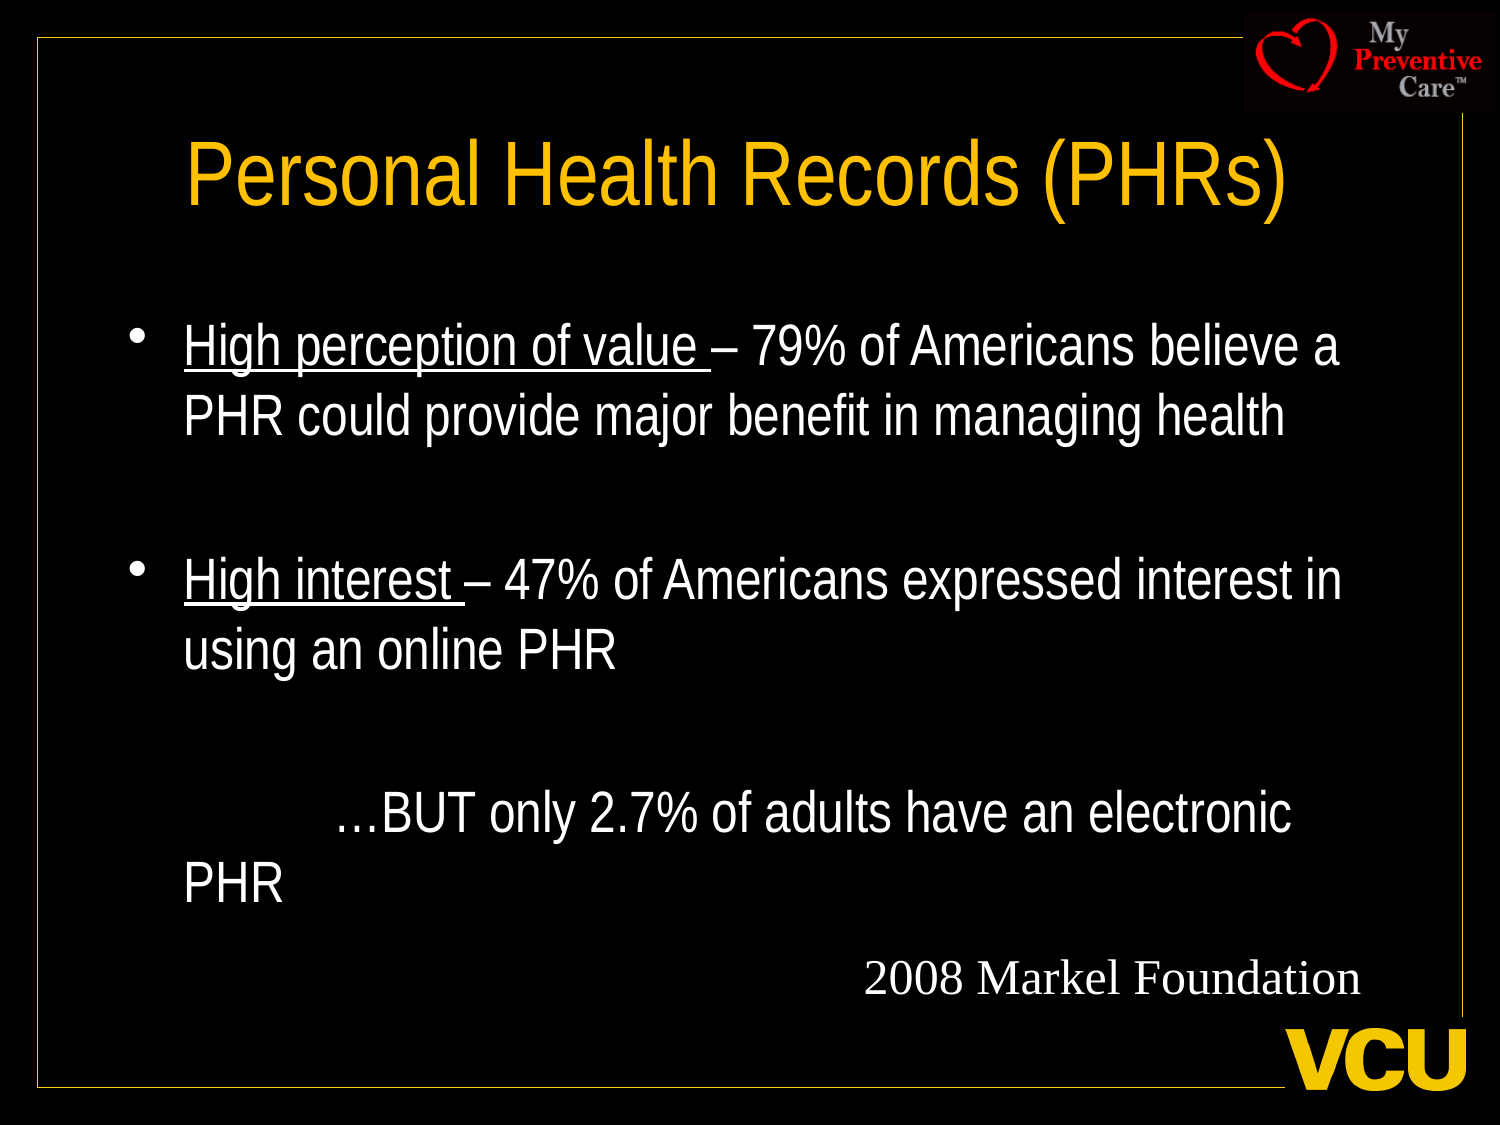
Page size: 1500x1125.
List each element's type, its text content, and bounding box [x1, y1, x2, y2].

title Personal Health Records (PHRs) [99, 74, 1376, 263]
list High perception of value – 79% of Americans believe a PHR could provide major benefit in managing health High interest – 47% of Americans expressed interest in using an online PHR …BUT only 2.7% of adults have an electronic PHR [112, 299, 1388, 976]
picture [1243, 12, 1495, 113]
picture [1285, 1017, 1474, 1091]
text_box 2008 Markel Foundation [848, 937, 1377, 1013]
